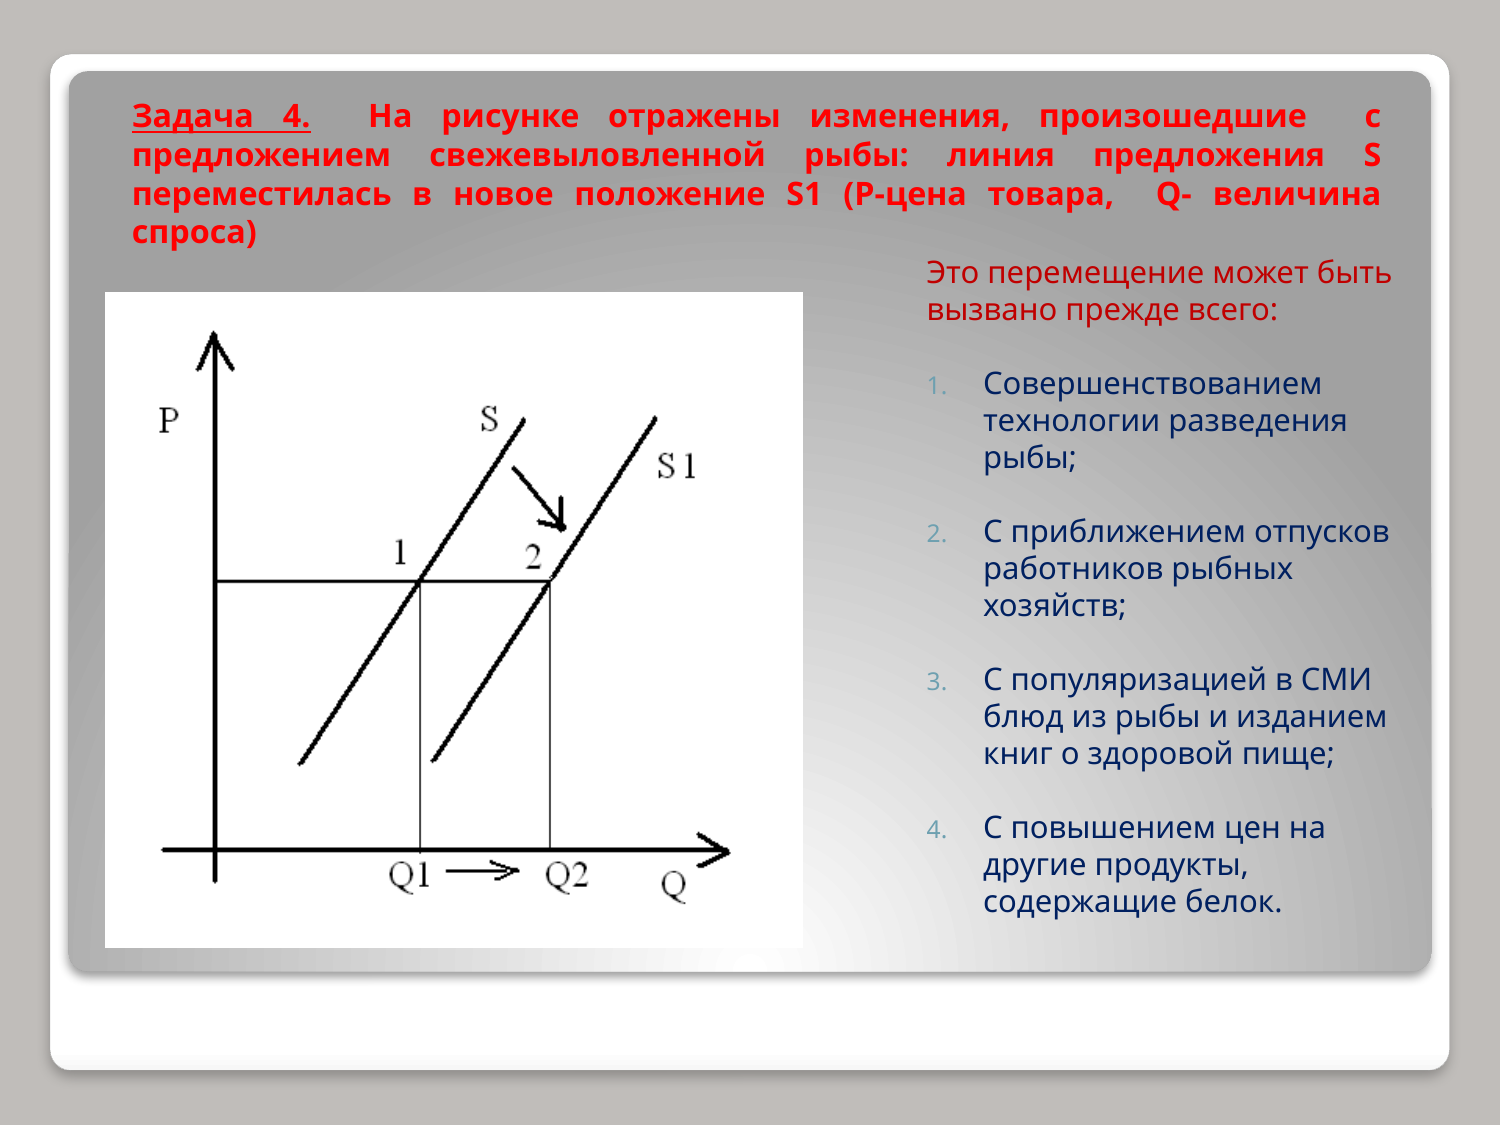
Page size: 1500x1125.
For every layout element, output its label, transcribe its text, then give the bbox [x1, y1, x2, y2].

title Задача 4. На рисунке отражены изменения, произошедшие с предложением свежевыловленной рыбы: линия предложения S переместилась в новое положение S1 (P-цена товара, Q- величина спроса) [117, 87, 1397, 258]
list Это перемещение может быть вызвано прежде всего: Совершенствованием технологии разведения рыбы; С приближением отпусков работников рыбных хозяйств; С популяризацией в СМИ блюд из рыбы и изданием книг о здоровой пище; С повышением цен на другие продукты, содержащие белок. [908, 237, 1418, 928]
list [105, 292, 803, 948]
